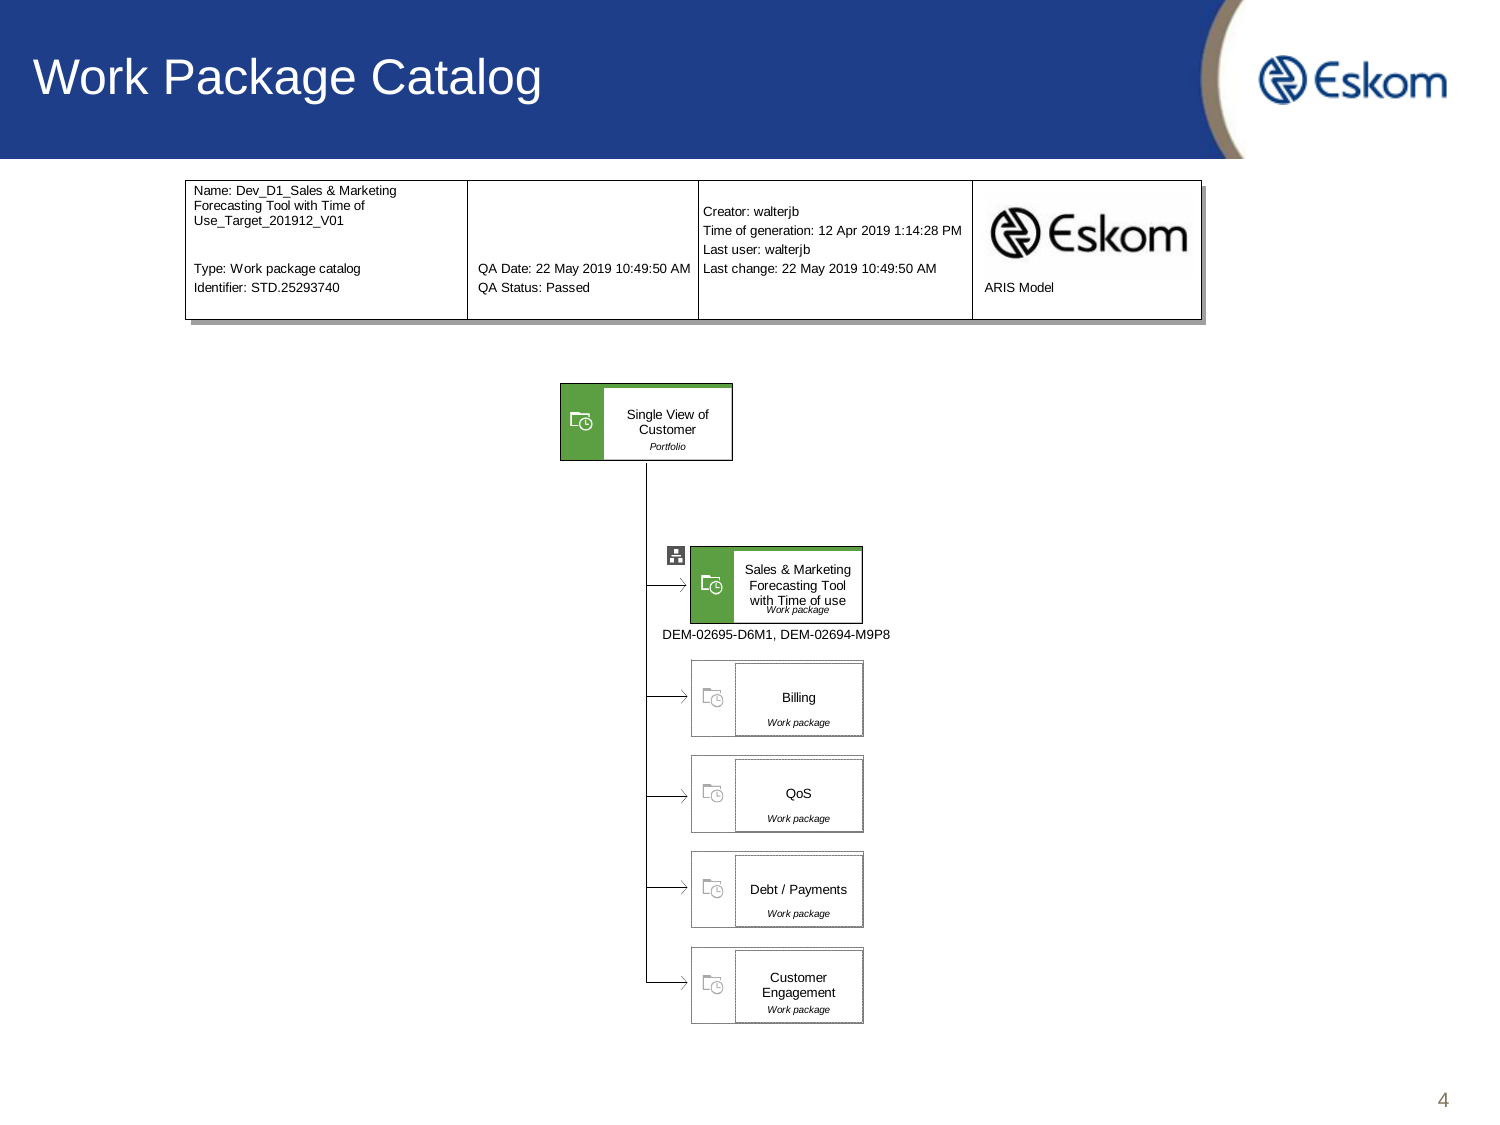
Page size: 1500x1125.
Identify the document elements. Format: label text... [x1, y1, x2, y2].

title Work Package Catalog [32, 53, 1179, 105]
slide_number 4 [1178, 1086, 1450, 1112]
picture [0, 0, 1246, 159]
picture [180, 175, 1214, 1030]
picture [1257, 55, 1450, 105]
